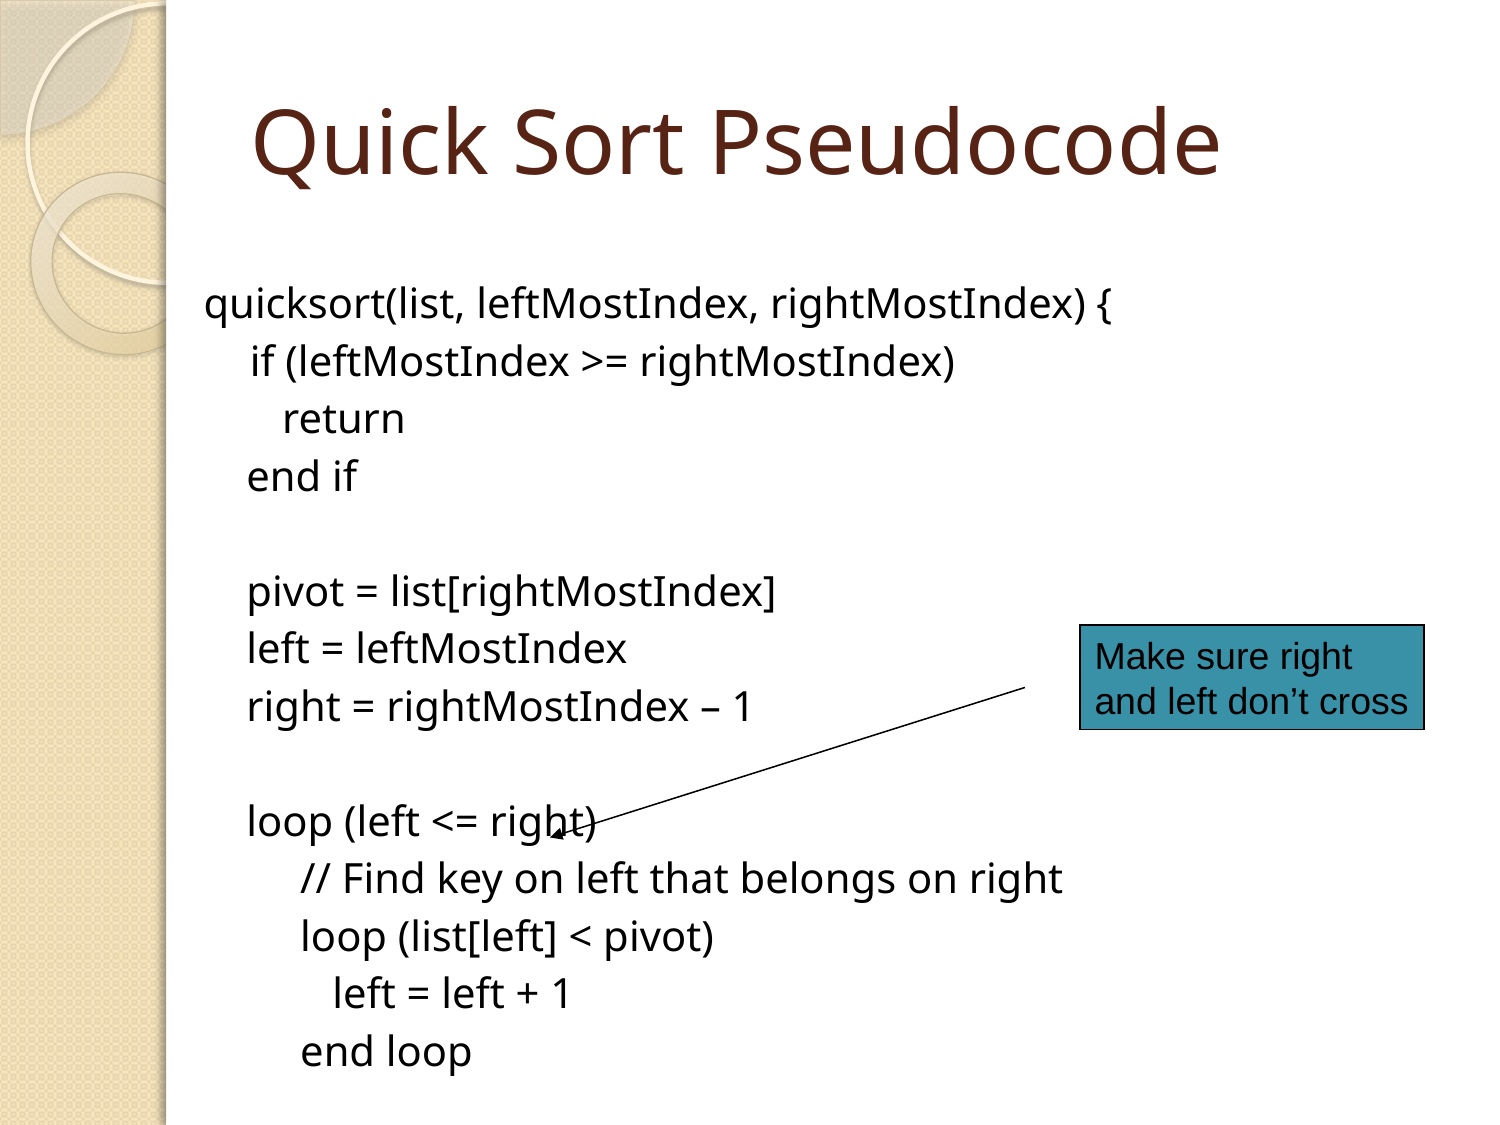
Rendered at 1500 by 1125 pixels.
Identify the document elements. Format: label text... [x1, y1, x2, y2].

text_box [549, 687, 1025, 840]
list quicksort(list, leftMostIndex, rightMostIndex) { if (leftMostIndex >= rightMostIndex) return end if pivot = list[rightMostIndex] left = leftMostIndex right = rightMostIndex – 1 loop (left <= right) // Find key on left that belongs on right loop (list[left] < pivot) left = left + 1 end loop [174, 274, 1451, 951]
text_box Make sure right and left don’t cross [1079, 624, 1424, 730]
title Quick Sort Pseudocode [235, 45, 1466, 233]
